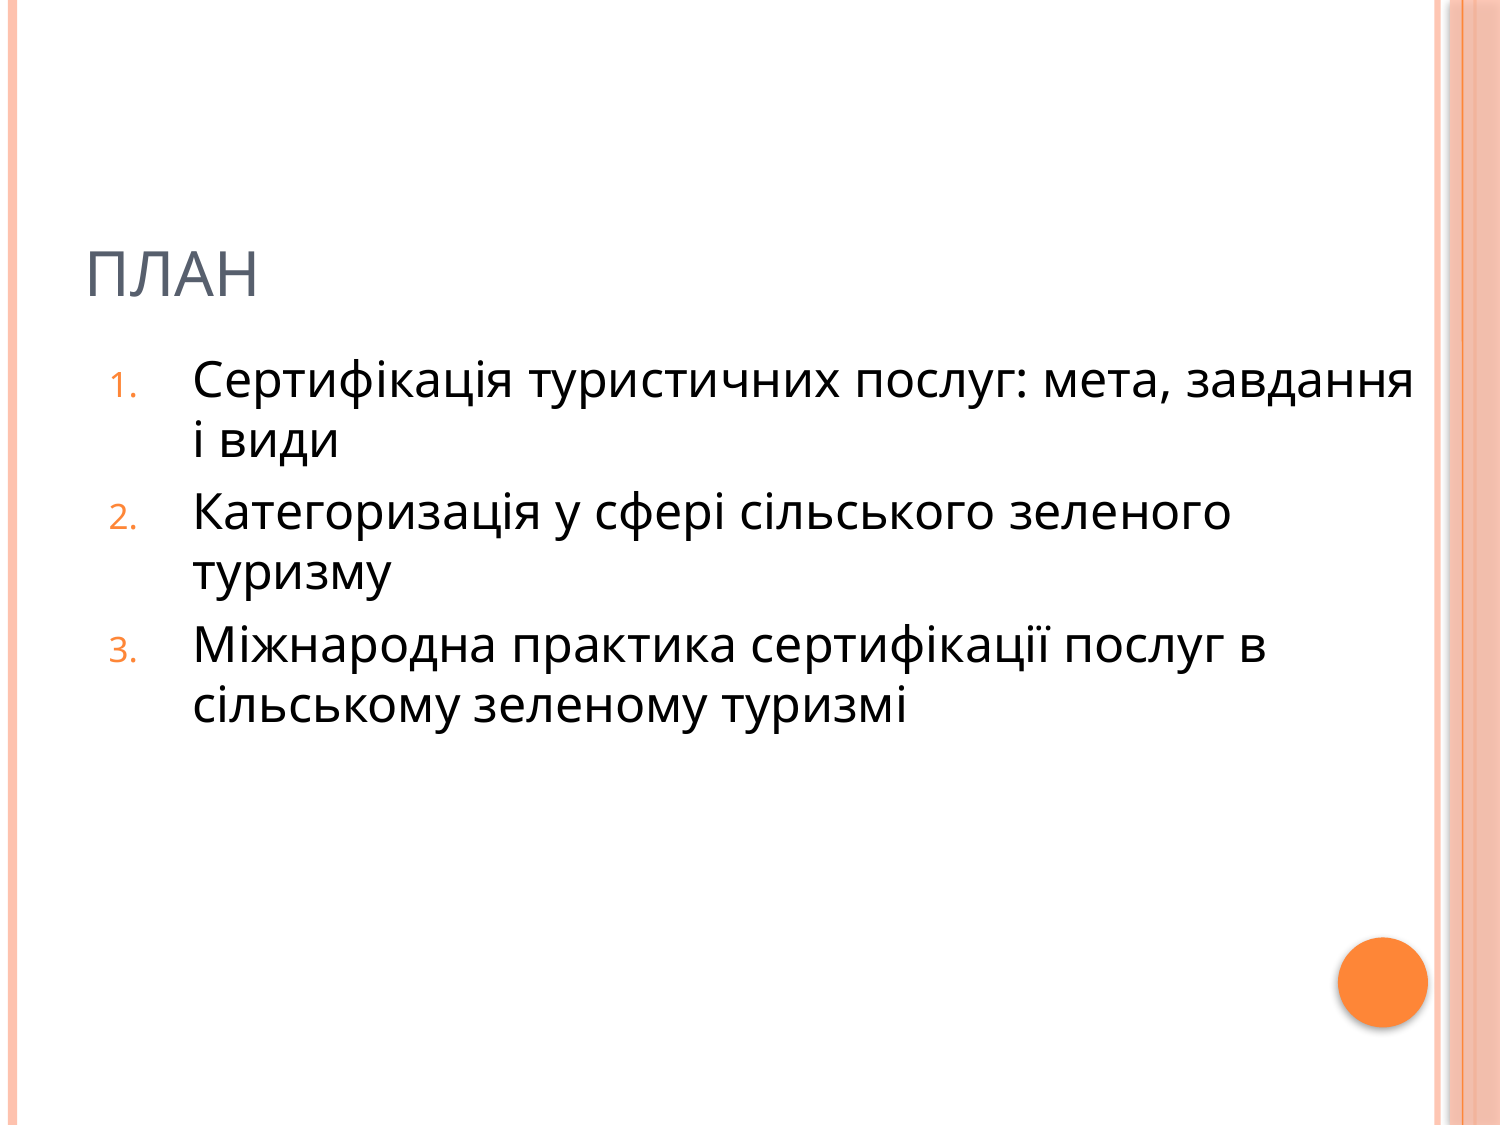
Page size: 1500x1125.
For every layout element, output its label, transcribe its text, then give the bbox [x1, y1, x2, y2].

title План [70, 128, 1421, 317]
list Сертифікація туристичних послуг: мета, завдання і види Категоризація у сфері сільського зеленого туризму Міжнародна практика сертифікації послуг в сільському зеленому туризмі [93, 339, 1444, 1083]
